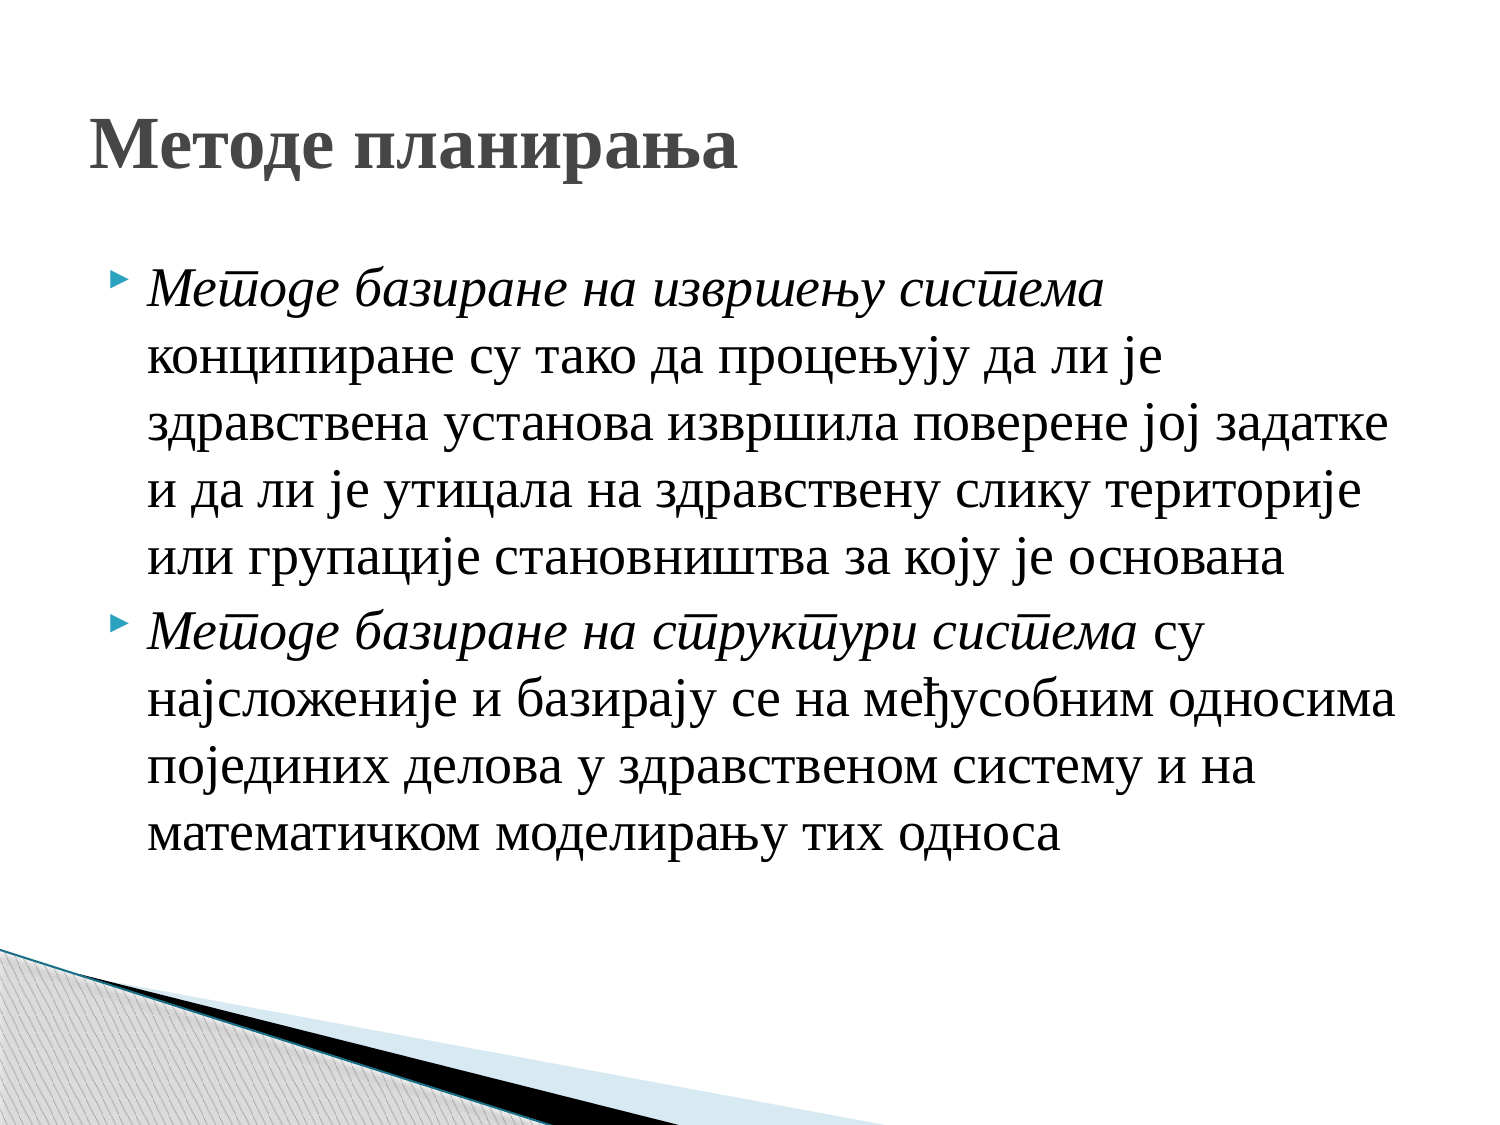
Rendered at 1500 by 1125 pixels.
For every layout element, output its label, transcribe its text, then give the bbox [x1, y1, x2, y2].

list Методе базиране на извршењу система конципиране су тако да процењују да ли је здравствена установа извршила поверене јој задатке и да ли је утицала на здравствену слику територије или групације становништва за коју је основана Методе базиране на структури система су најсложеније и базирају се на међусобним односима појединих делова у здравственом систему и на математичком моделирању тих односа [75, 243, 1425, 986]
title Методе планирања [75, 45, 1425, 233]
